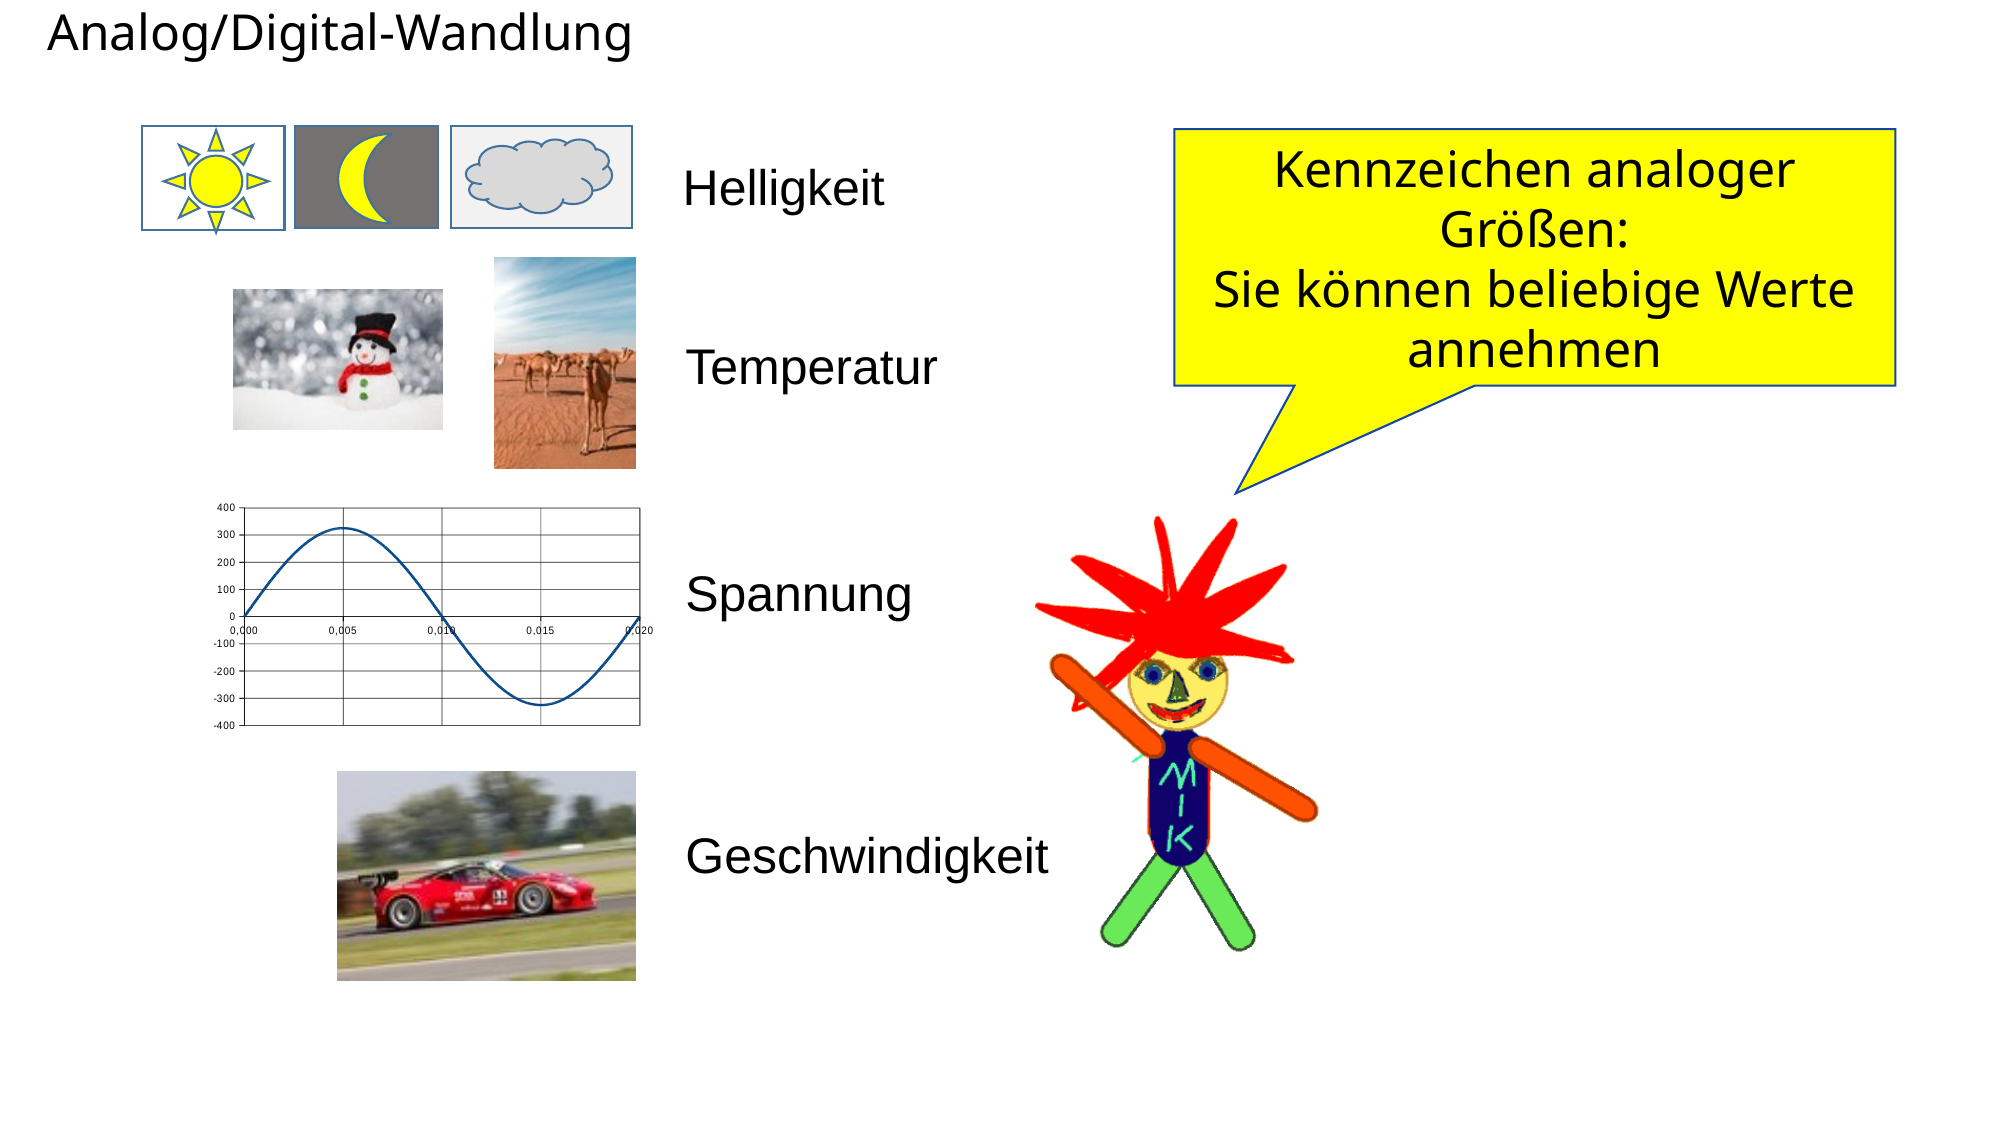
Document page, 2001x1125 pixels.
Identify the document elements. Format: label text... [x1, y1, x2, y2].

text_box Geschwindigkeit [670, 816, 1016, 891]
picture [494, 257, 636, 469]
picture [187, 475, 657, 752]
text_box Temperatur [670, 326, 961, 402]
text_box Kennzeichen analoger Größen: Sie können beliebige Werte annehmen [1173, 128, 1897, 496]
title Analog/Digital-Wandlung [0, 0, 682, 69]
picture [1016, 500, 1333, 964]
picture [337, 771, 636, 981]
text_box Spannung [670, 554, 961, 630]
picture [233, 289, 443, 430]
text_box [141, 125, 924, 233]
